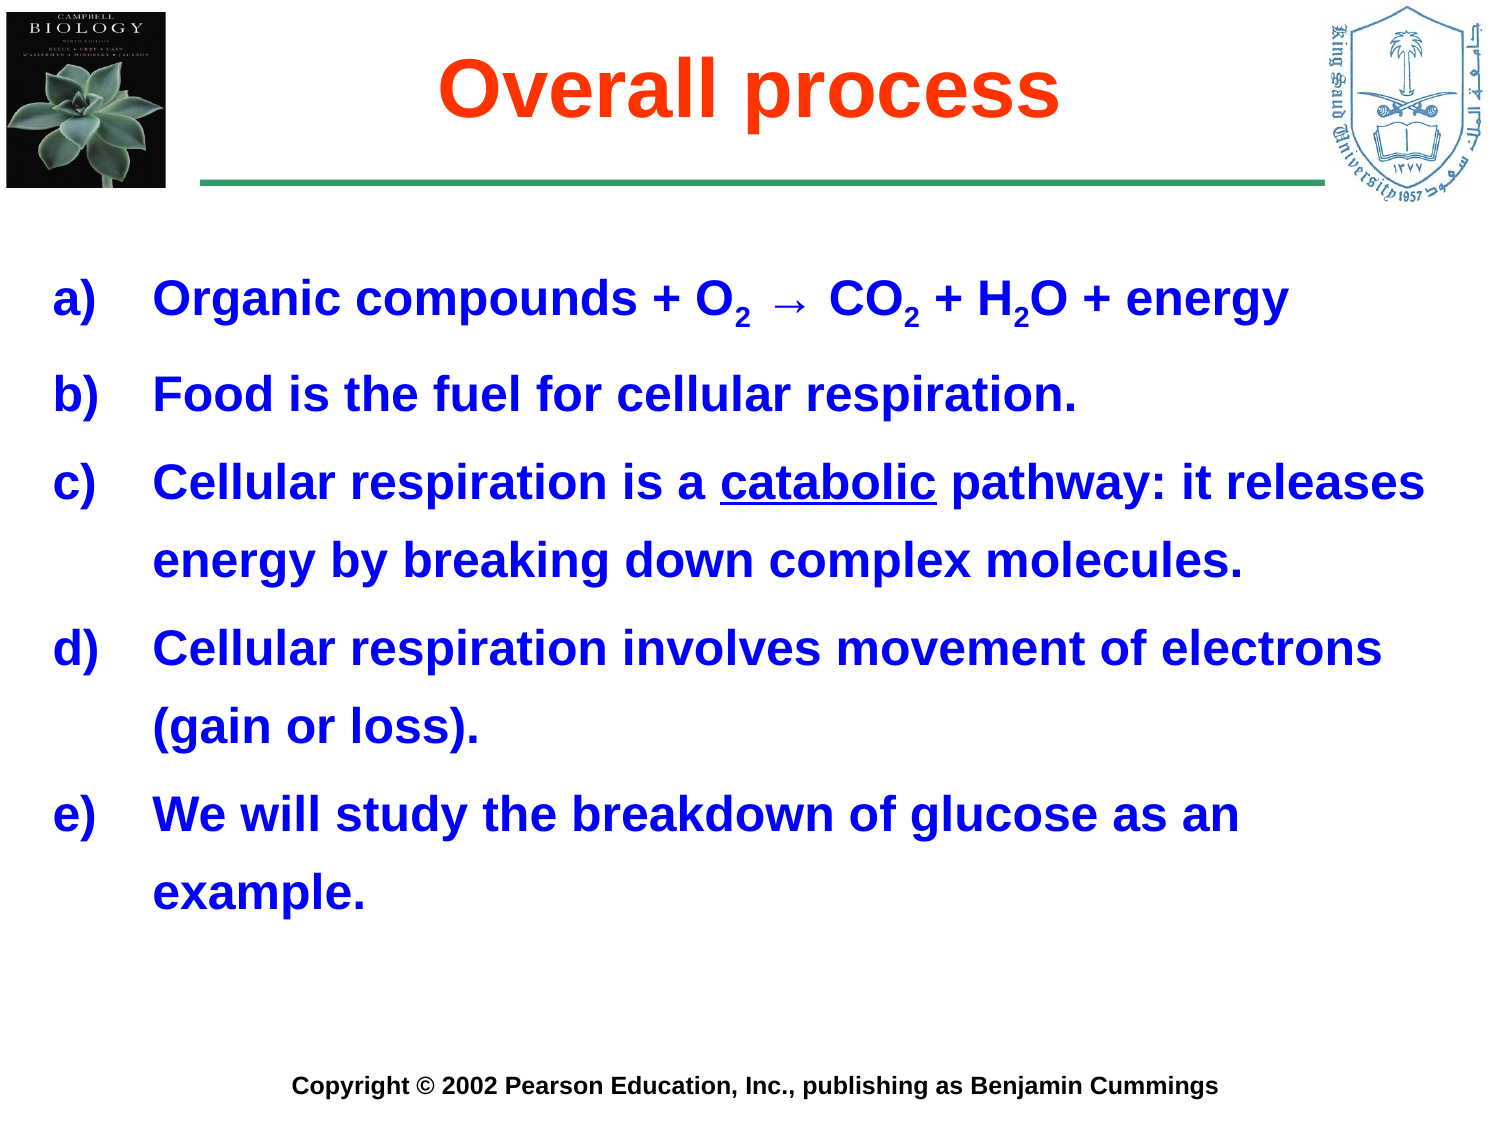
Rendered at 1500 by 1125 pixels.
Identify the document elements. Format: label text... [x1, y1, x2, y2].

text_box Copyright © 2002 Pearson Education, Inc., publishing as Benjamin Cummings [49, 1062, 1463, 1125]
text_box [5, 0, 1488, 209]
list Organic compounds + O2 → CO2 + H2O + energy Food is the fuel for cellular respiration. Cellular respiration is a catabolic pathway: it releases energy by breaking down complex molecules. Cellular respiration involves movement of electrons (gain or loss). We will study the breakdown of glucose as an example. [37, 237, 1463, 1005]
